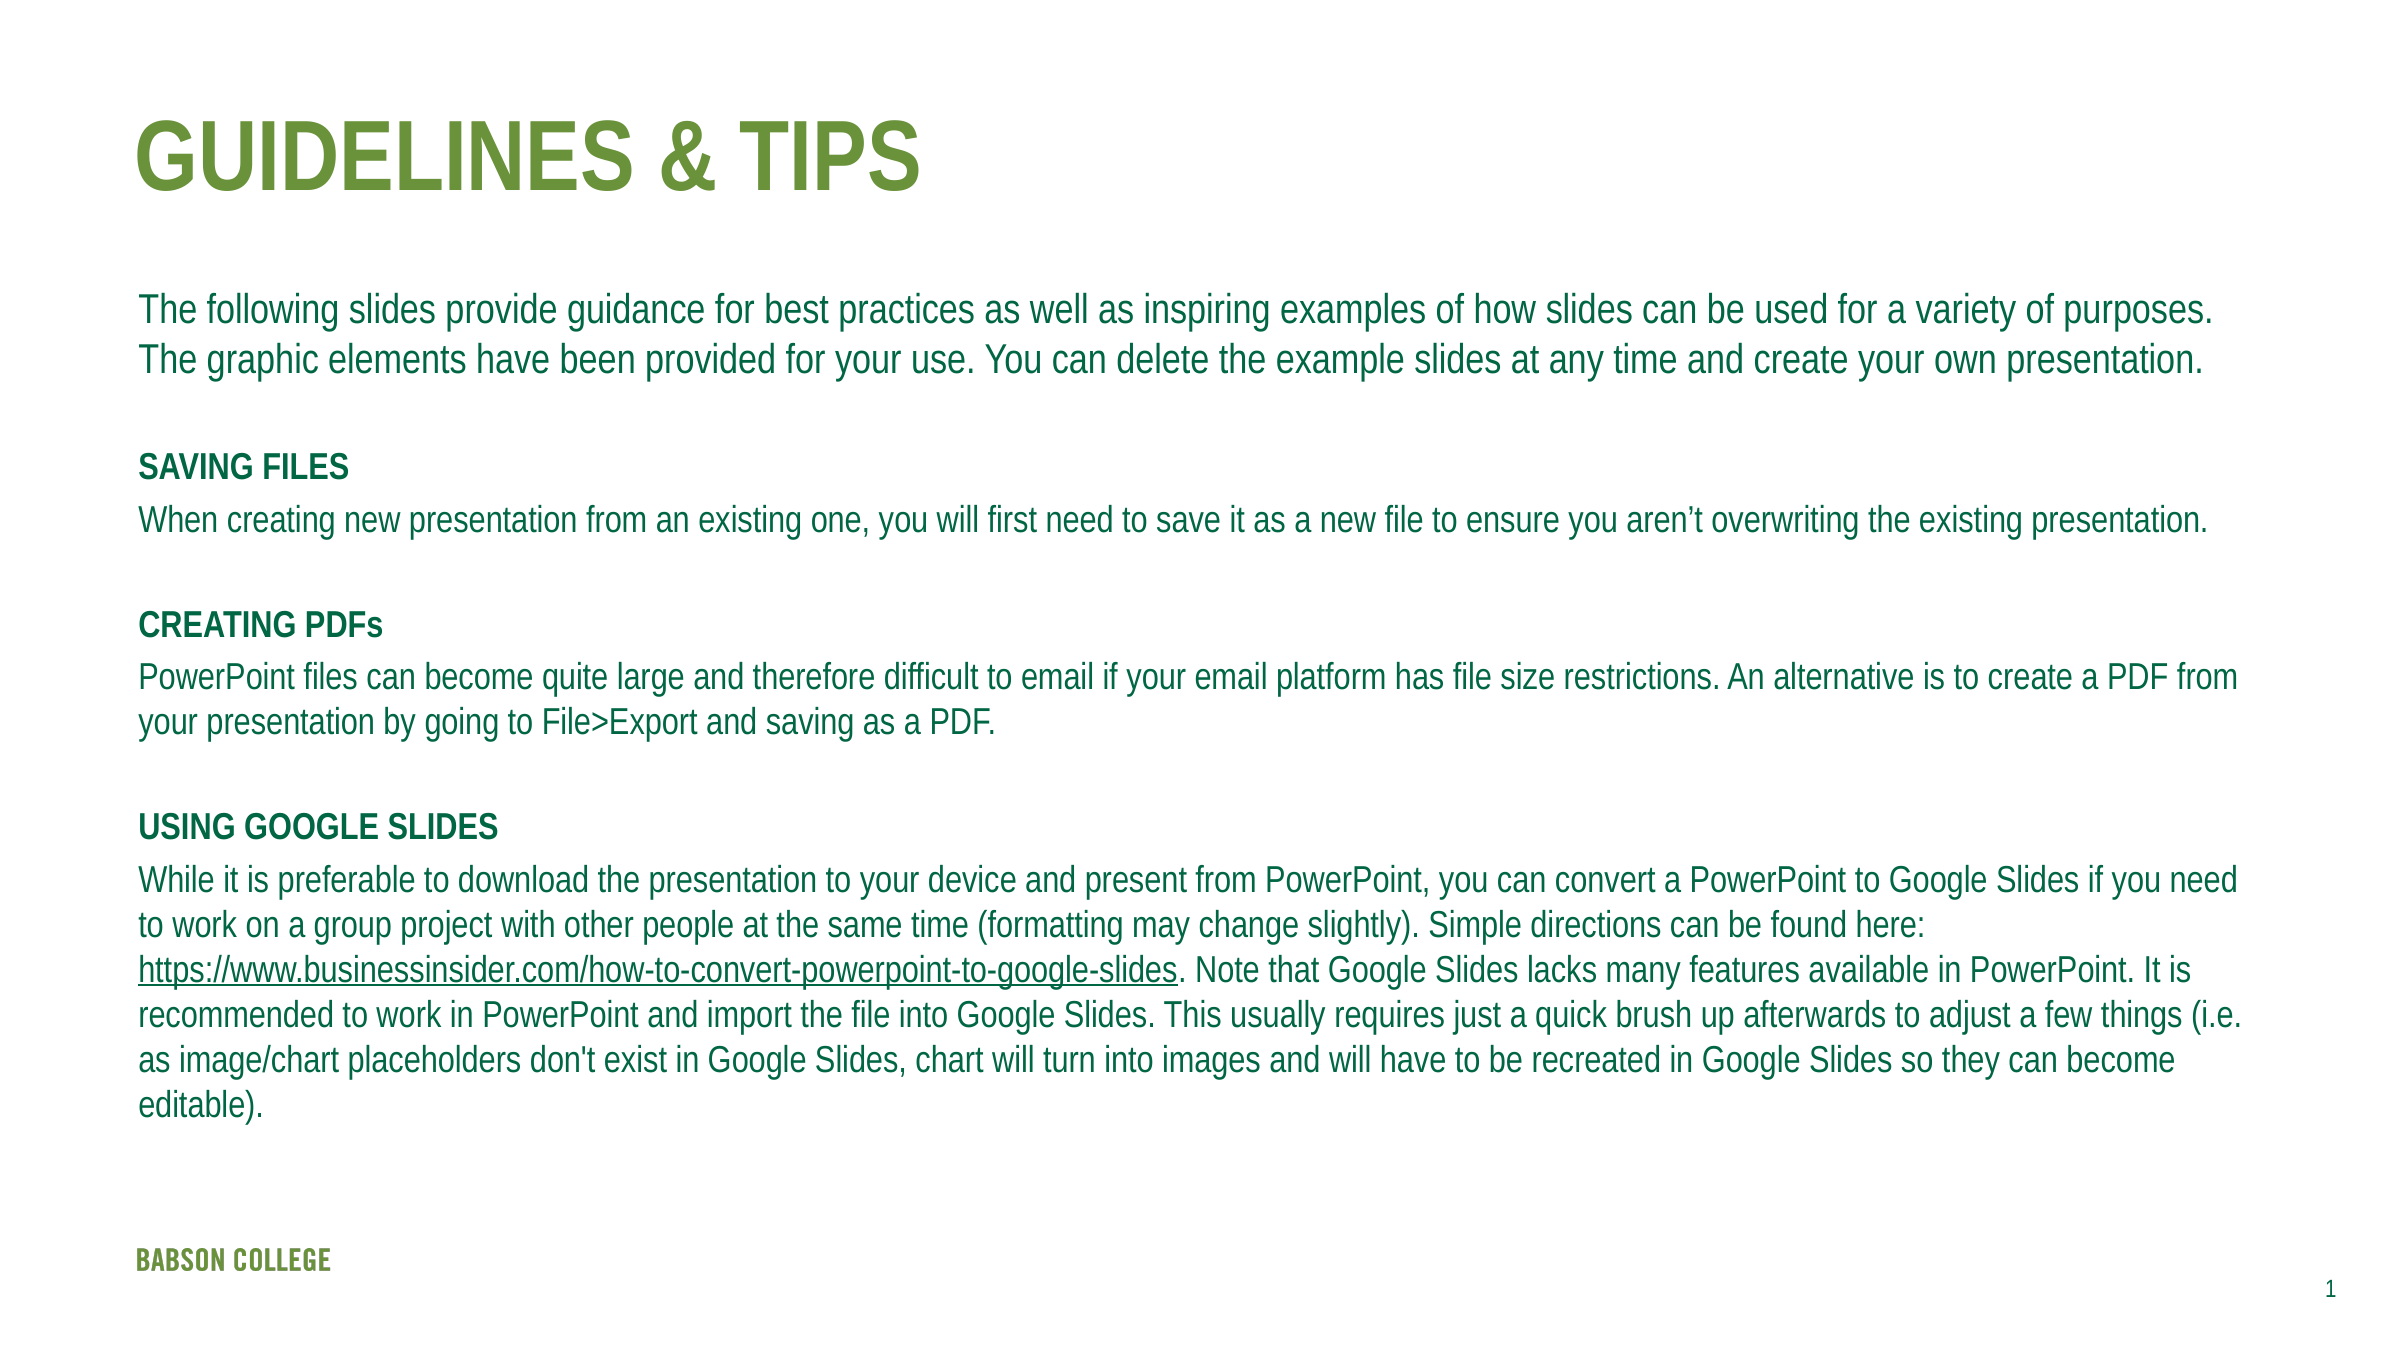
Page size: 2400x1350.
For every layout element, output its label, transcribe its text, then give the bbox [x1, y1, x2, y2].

title GUIDELINES & TIPS [120, 71, 2235, 230]
list The following slides provide guidance for best practices as well as inspiring examples of how slides can be used for a variety of purposes. The graphic elements have been provided for your use. You can delete the example slides at any time and create your own presentation. SAVING FILES When creating new presentation from an existing one, you will first need to save it as a new file to ensure you aren’t overwriting the existing presentation. CREATING PDFs PowerPoint files can become quite large and therefore difficult to email if your email platform has file size restrictions. An alternative is to create a PDF from your presentation by going to File>Export and saving as a PDF. USING GOOGLE SLIDES While it is preferable to download the presentation to your device and present from PowerPoint, you can convert a PowerPoint to Google Slides if you need to work on a group project with other people at the same time (formatting may change slightly). Simple directions can be found here: https://www.businessinsider.com/how-to-convert-powerpoint-to-google-slides. Note that Google Slides lacks many features available in PowerPoint. It is recommended to work in PowerPoint and import the file into Google Slides. This usually requires just a quick brush up afterwards to adjust a few things (i.e. as image/chart placeholders don't exist in Google Slides, chart will turn into images and will have to be recreated in Google Slides so they can become editable). [116, 271, 2278, 509]
slide_number 1 [2277, 1251, 2352, 1324]
picture [136, 1248, 331, 1271]
